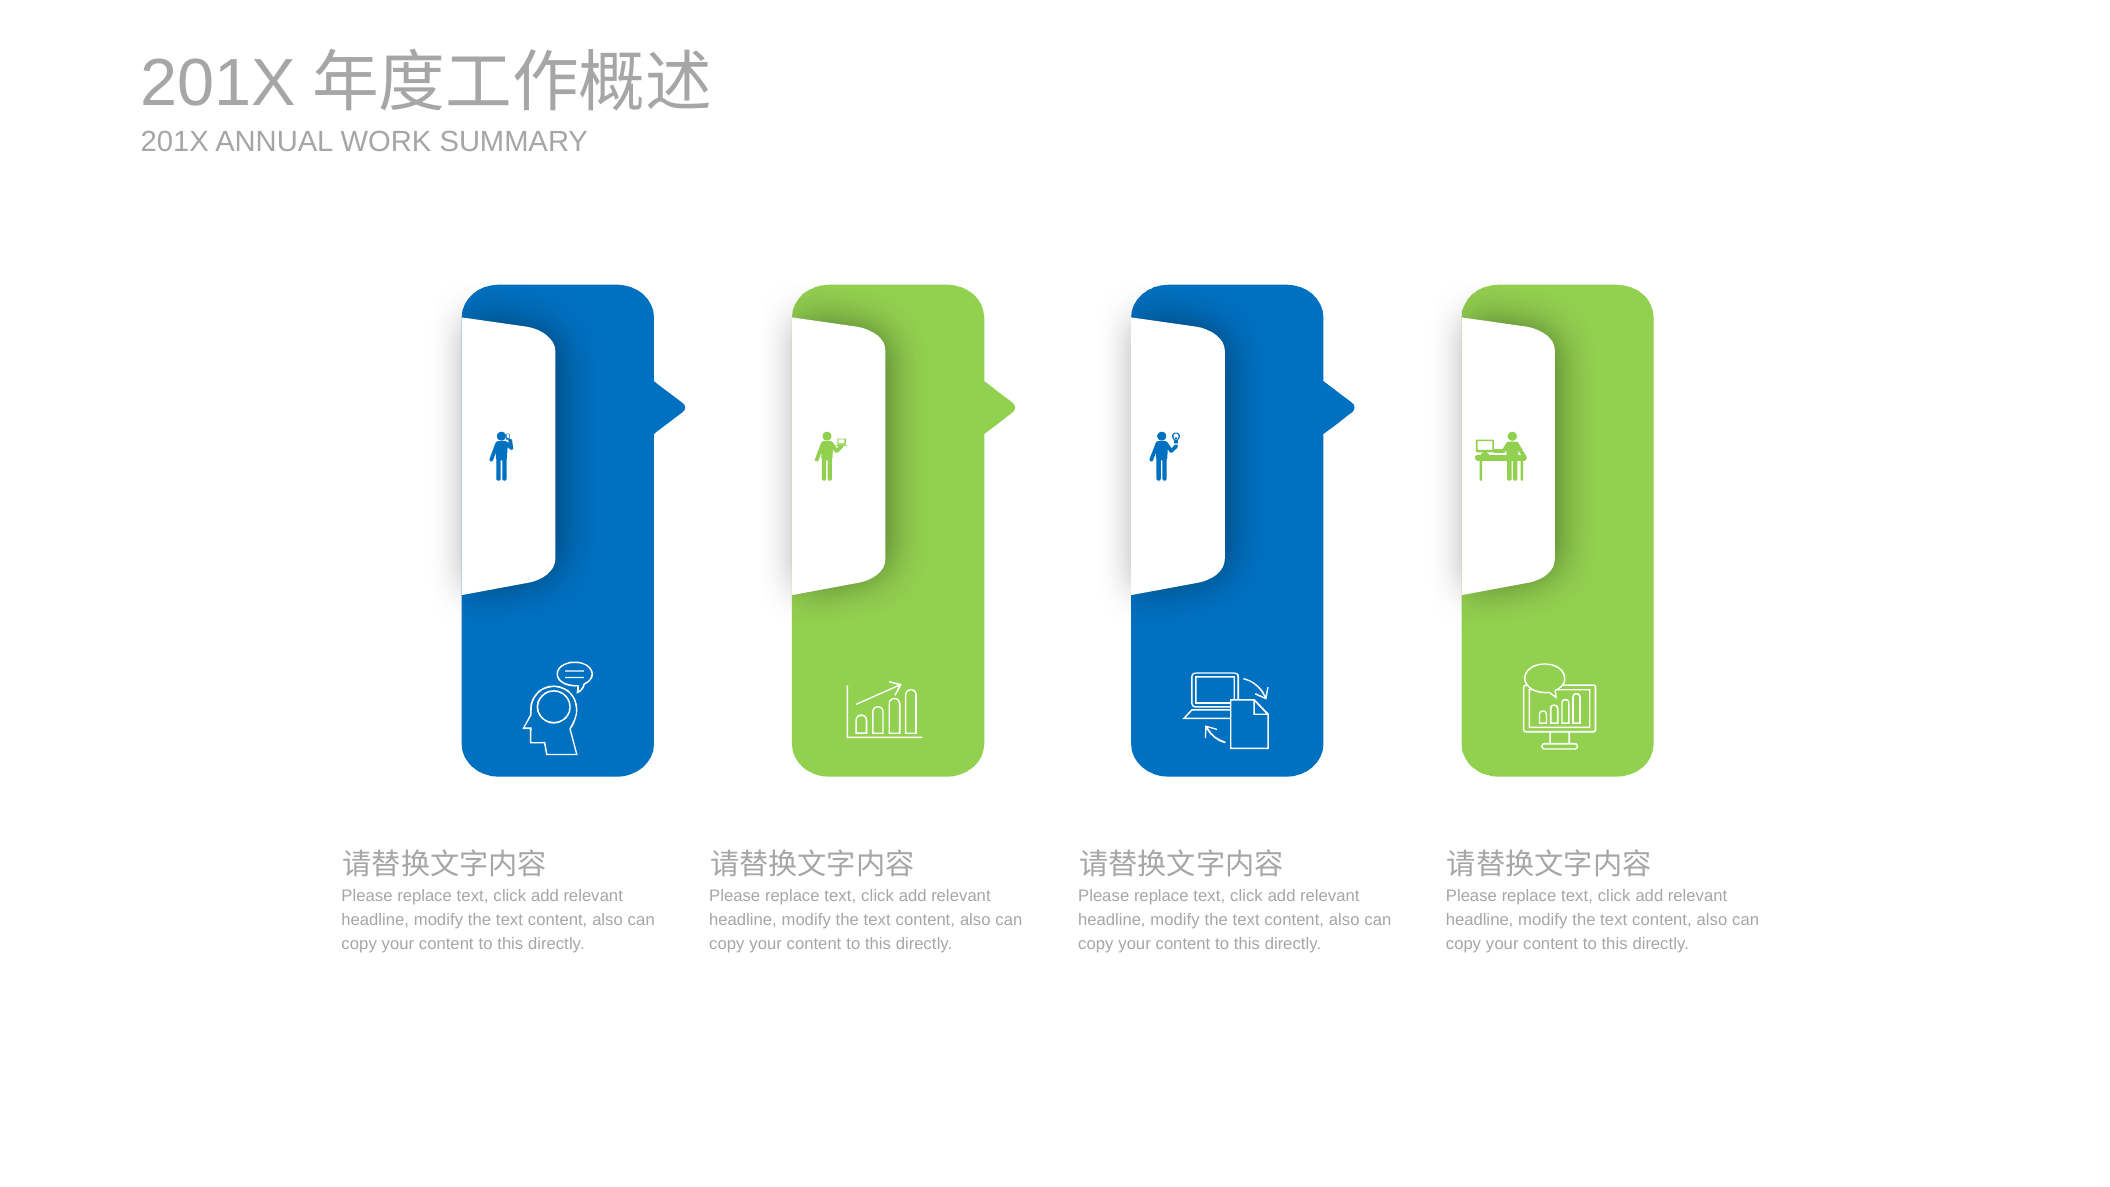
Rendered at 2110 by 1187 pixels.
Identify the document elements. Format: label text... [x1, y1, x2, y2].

text_box [1461, 284, 1654, 777]
text_box Please replace text, click add relevant headline, modify the text content, also can copy your content to this directly. [694, 873, 1045, 960]
text_box 请替换文字内容 [1064, 831, 1299, 888]
text_box 请替换文字内容 [1432, 831, 1667, 888]
text_box Please replace text, click add relevant headline, modify the text content, also can copy your content to this directly. [1431, 873, 1782, 960]
text_box 请替换文字内容 [695, 831, 930, 888]
text_box [1133, 756, 1321, 777]
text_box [1131, 317, 1225, 596]
text_box 201X ANNUAL WORK SUMMARY [140, 122, 602, 158]
text_box [791, 284, 1016, 661]
text_box 201X年度工作概述 [140, 38, 789, 119]
text_box Please replace text, click add relevant headline, modify the text content, also can copy your content to this directly. [326, 873, 677, 960]
text_box 请替换文字内容 [327, 831, 563, 888]
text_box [522, 661, 1597, 756]
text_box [791, 317, 886, 596]
text_box Please replace text, click add relevant headline, modify the text content, also can copy your content to this directly. [1063, 873, 1414, 960]
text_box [461, 317, 556, 596]
text_box [794, 756, 982, 777]
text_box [1461, 317, 1555, 596]
text_box [1131, 284, 1355, 661]
text_box [461, 284, 686, 777]
